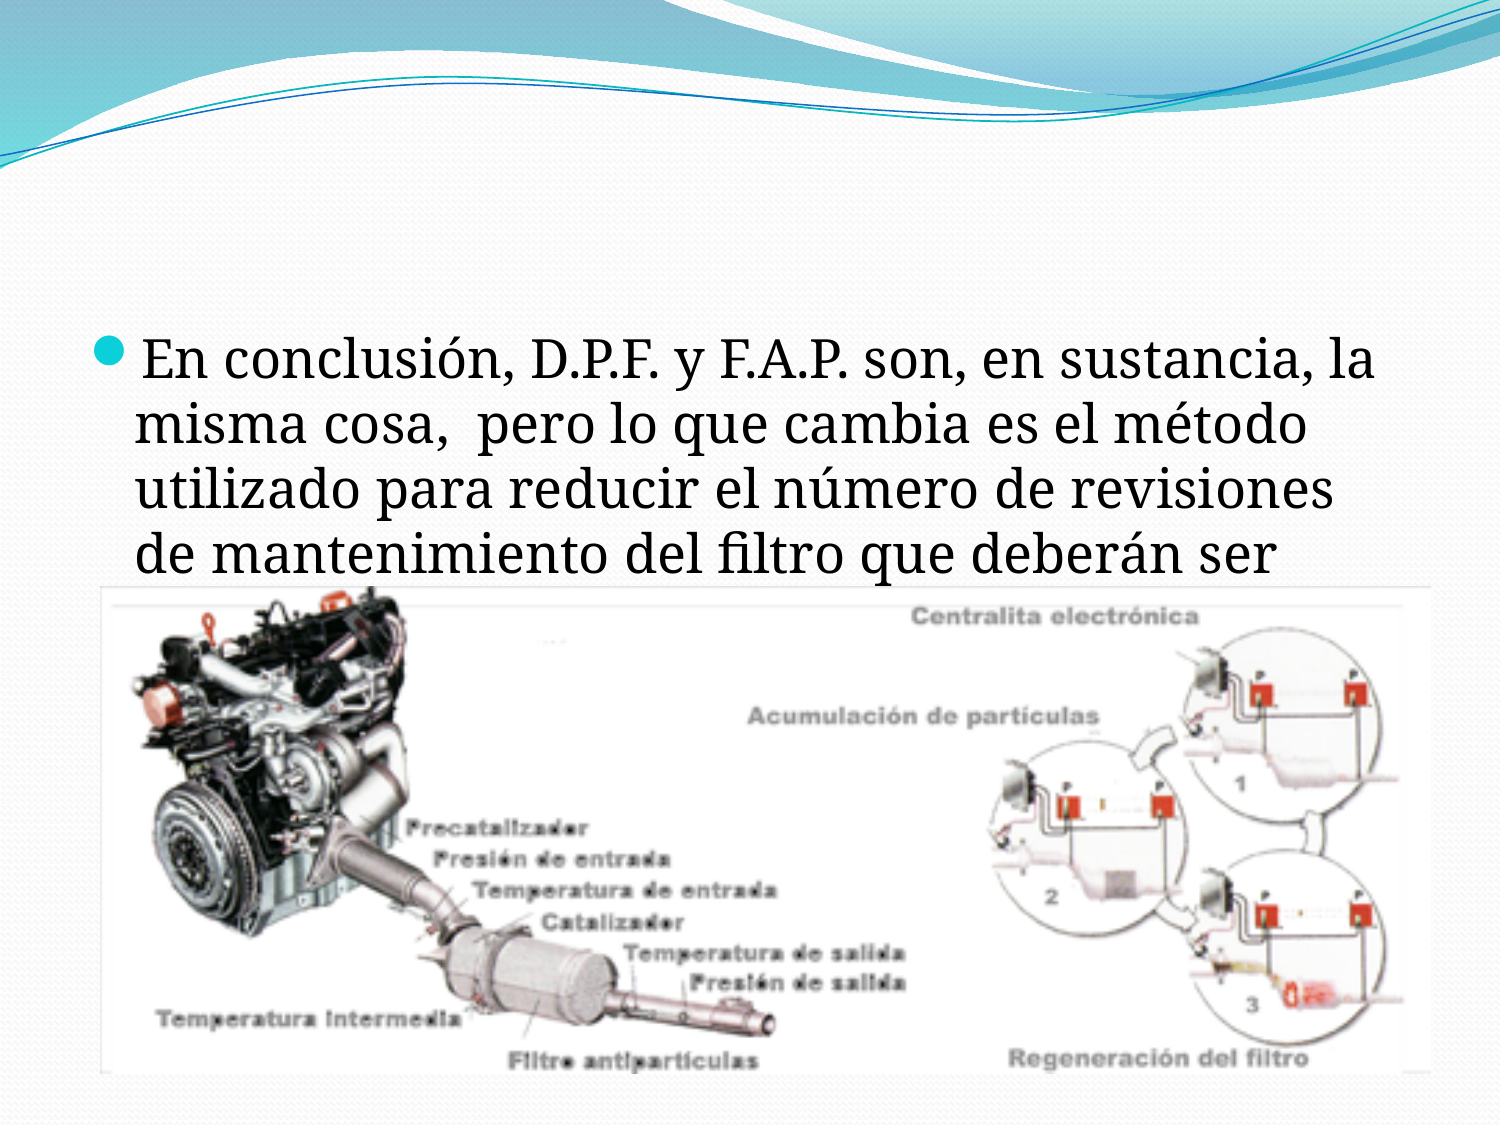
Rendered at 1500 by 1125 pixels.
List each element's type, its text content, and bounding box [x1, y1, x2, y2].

picture [100, 585, 1431, 1074]
list En conclusión, D.P.F. y F.A.P. son, en sustancia, la misma cosa, pero lo que cambia es el método utilizado para reducir el número de revisiones de mantenimiento del filtro que deberán ser realizadas. [75, 317, 1425, 1038]
